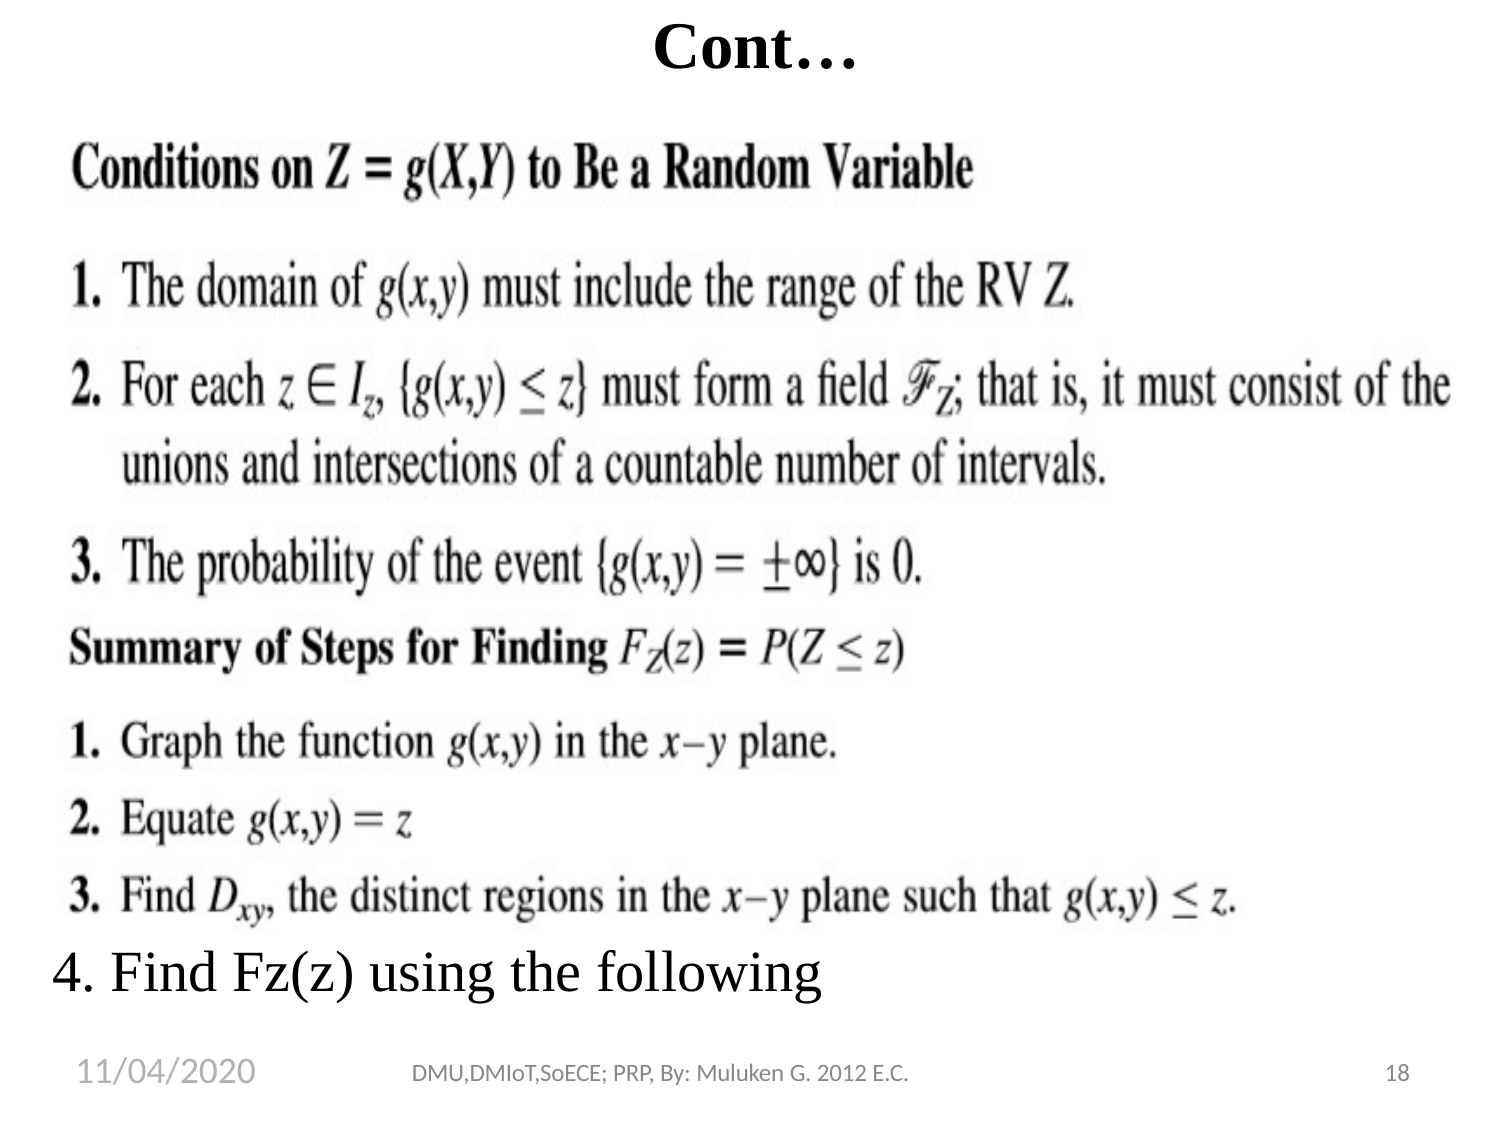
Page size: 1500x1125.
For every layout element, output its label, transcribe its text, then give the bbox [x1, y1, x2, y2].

title Cont… [650, 0, 863, 141]
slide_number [75, 1046, 420, 1103]
text_box [69, 141, 1451, 602]
text_box [49, 612, 1250, 950]
footer DMU,DMIoT,SoECE; PRP, By: Muluken G. 2012 E.C. [409, 1060, 1038, 1125]
slide_number 18 [1378, 1060, 1417, 1090]
text_box 4. Find Fz(z) using the following [50, 950, 826, 1004]
